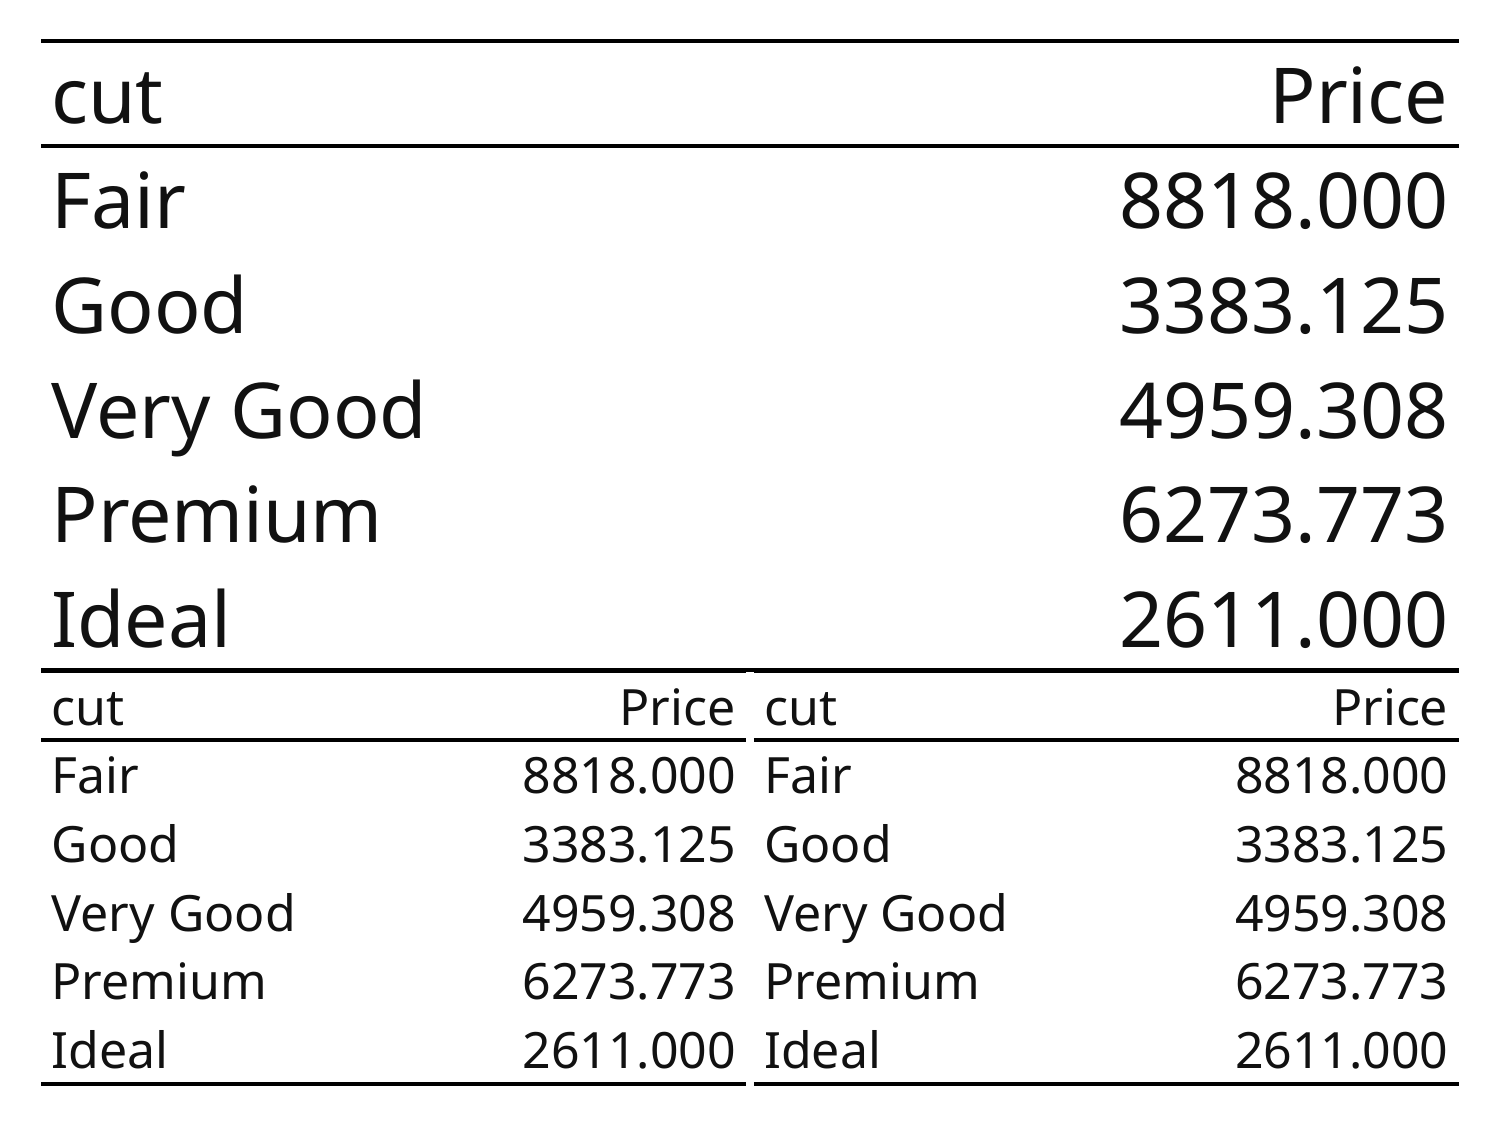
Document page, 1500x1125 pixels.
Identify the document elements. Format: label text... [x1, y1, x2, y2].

table_cell 4959.308 [1121, 878, 1459, 946]
table_cell 8818.000 [409, 742, 746, 809]
table_cell Premium [754, 946, 1121, 1015]
table_cell Ideal [754, 1015, 1121, 1082]
table_cell Fair [754, 742, 1121, 809]
table_cell 4959.308 [781, 356, 1459, 461]
table_cell Very Good [41, 878, 409, 946]
table_cell Very Good [41, 356, 781, 461]
table_header cut [754, 673, 1121, 738]
table_cell 8818.000 [1121, 742, 1459, 809]
table_cell 3383.125 [781, 251, 1459, 356]
table_cell Premium [41, 946, 409, 1015]
table_header Price [1121, 673, 1459, 738]
table_cell 8818.000 [781, 148, 1459, 251]
table_header cut [41, 673, 409, 738]
table_cell 2611.000 [1121, 1015, 1459, 1082]
table_cell Fair [41, 742, 409, 809]
table_cell Ideal [41, 565, 781, 668]
table_cell Good [41, 809, 409, 878]
table_cell Good [41, 251, 781, 356]
table_cell Very Good [754, 878, 1121, 946]
table_header Price [409, 673, 746, 738]
table_cell 3383.125 [409, 809, 746, 878]
table_cell Ideal [41, 1015, 409, 1082]
table_cell 6273.773 [409, 946, 746, 1015]
table_cell 4959.308 [409, 878, 746, 946]
table_header Price [781, 43, 1459, 144]
table_cell 2611.000 [781, 565, 1459, 668]
table_cell 6273.773 [781, 461, 1459, 565]
table_header cut [41, 43, 781, 144]
table_cell 6273.773 [1121, 946, 1459, 1015]
table_cell Premium [41, 461, 781, 565]
table_cell Good [754, 809, 1121, 878]
table_cell 3383.125 [1121, 809, 1459, 878]
table_cell Fair [41, 148, 781, 251]
table_cell 2611.000 [409, 1015, 746, 1082]
